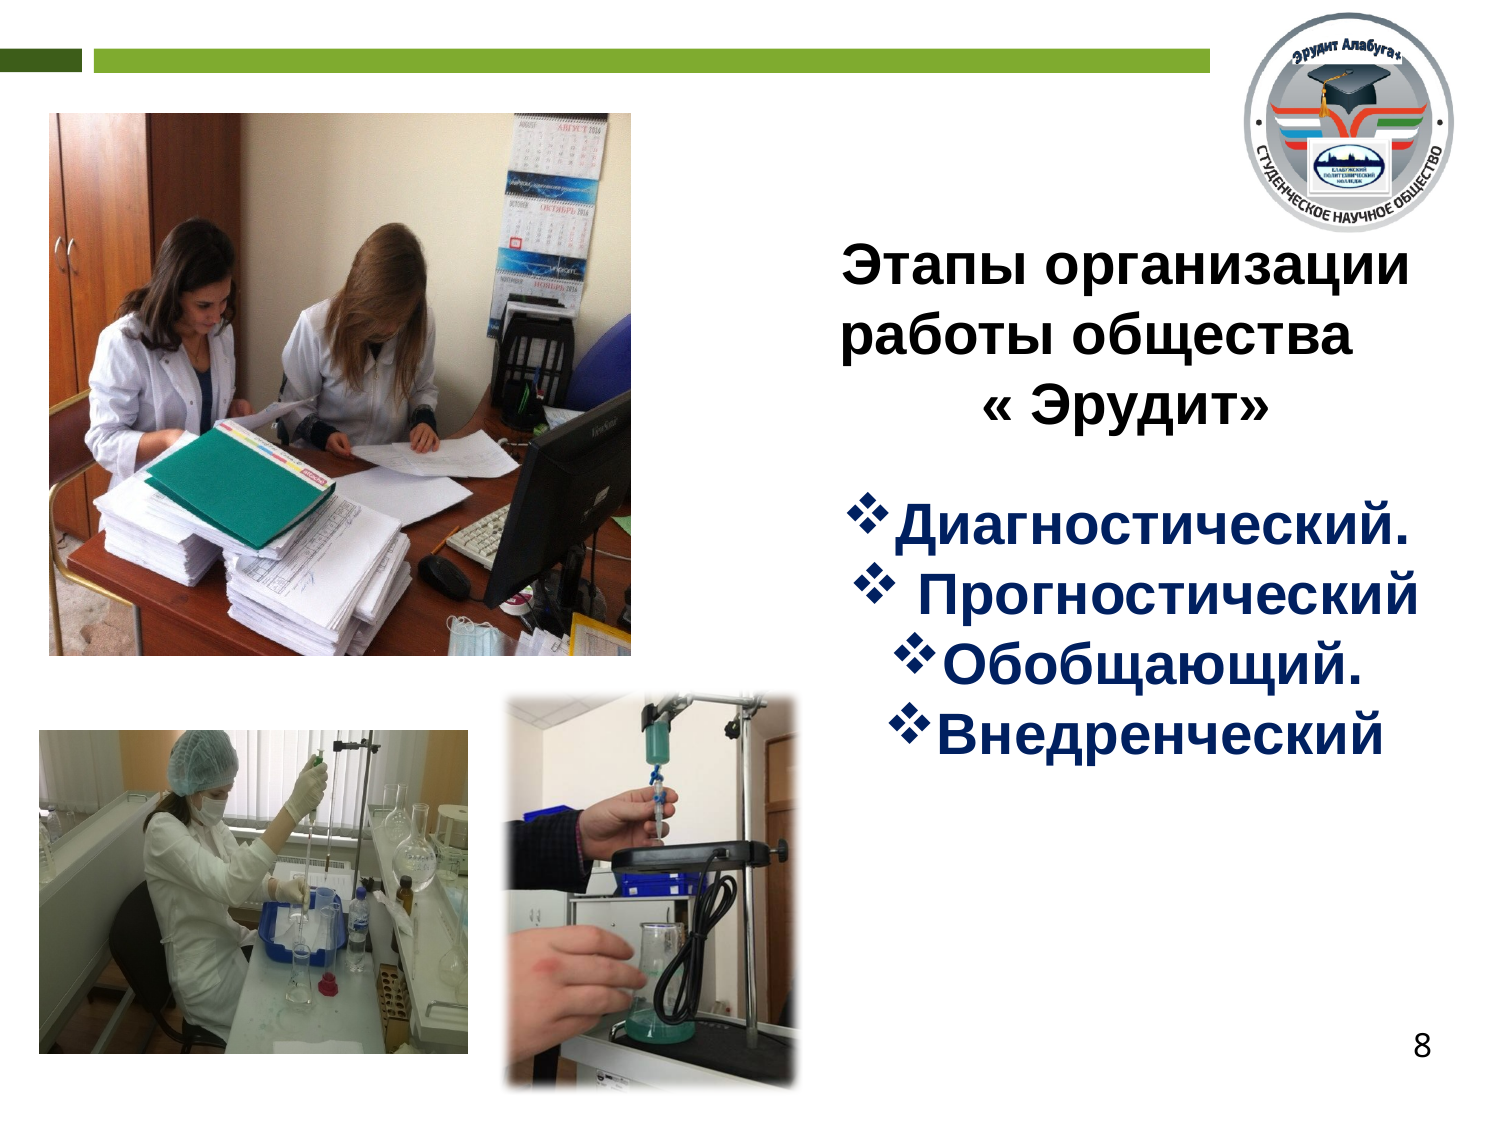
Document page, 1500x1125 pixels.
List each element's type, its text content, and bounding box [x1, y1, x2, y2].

slide_number 8 [1121, 1016, 1448, 1096]
picture [498, 688, 805, 1096]
picture [1210, 0, 1500, 243]
text_box Этапы организации работы общества « Эрудит» Диагностический. Прогностический Обобщающий. Внедренческий [773, 218, 1451, 924]
picture [48, 112, 631, 657]
picture [39, 729, 468, 1054]
